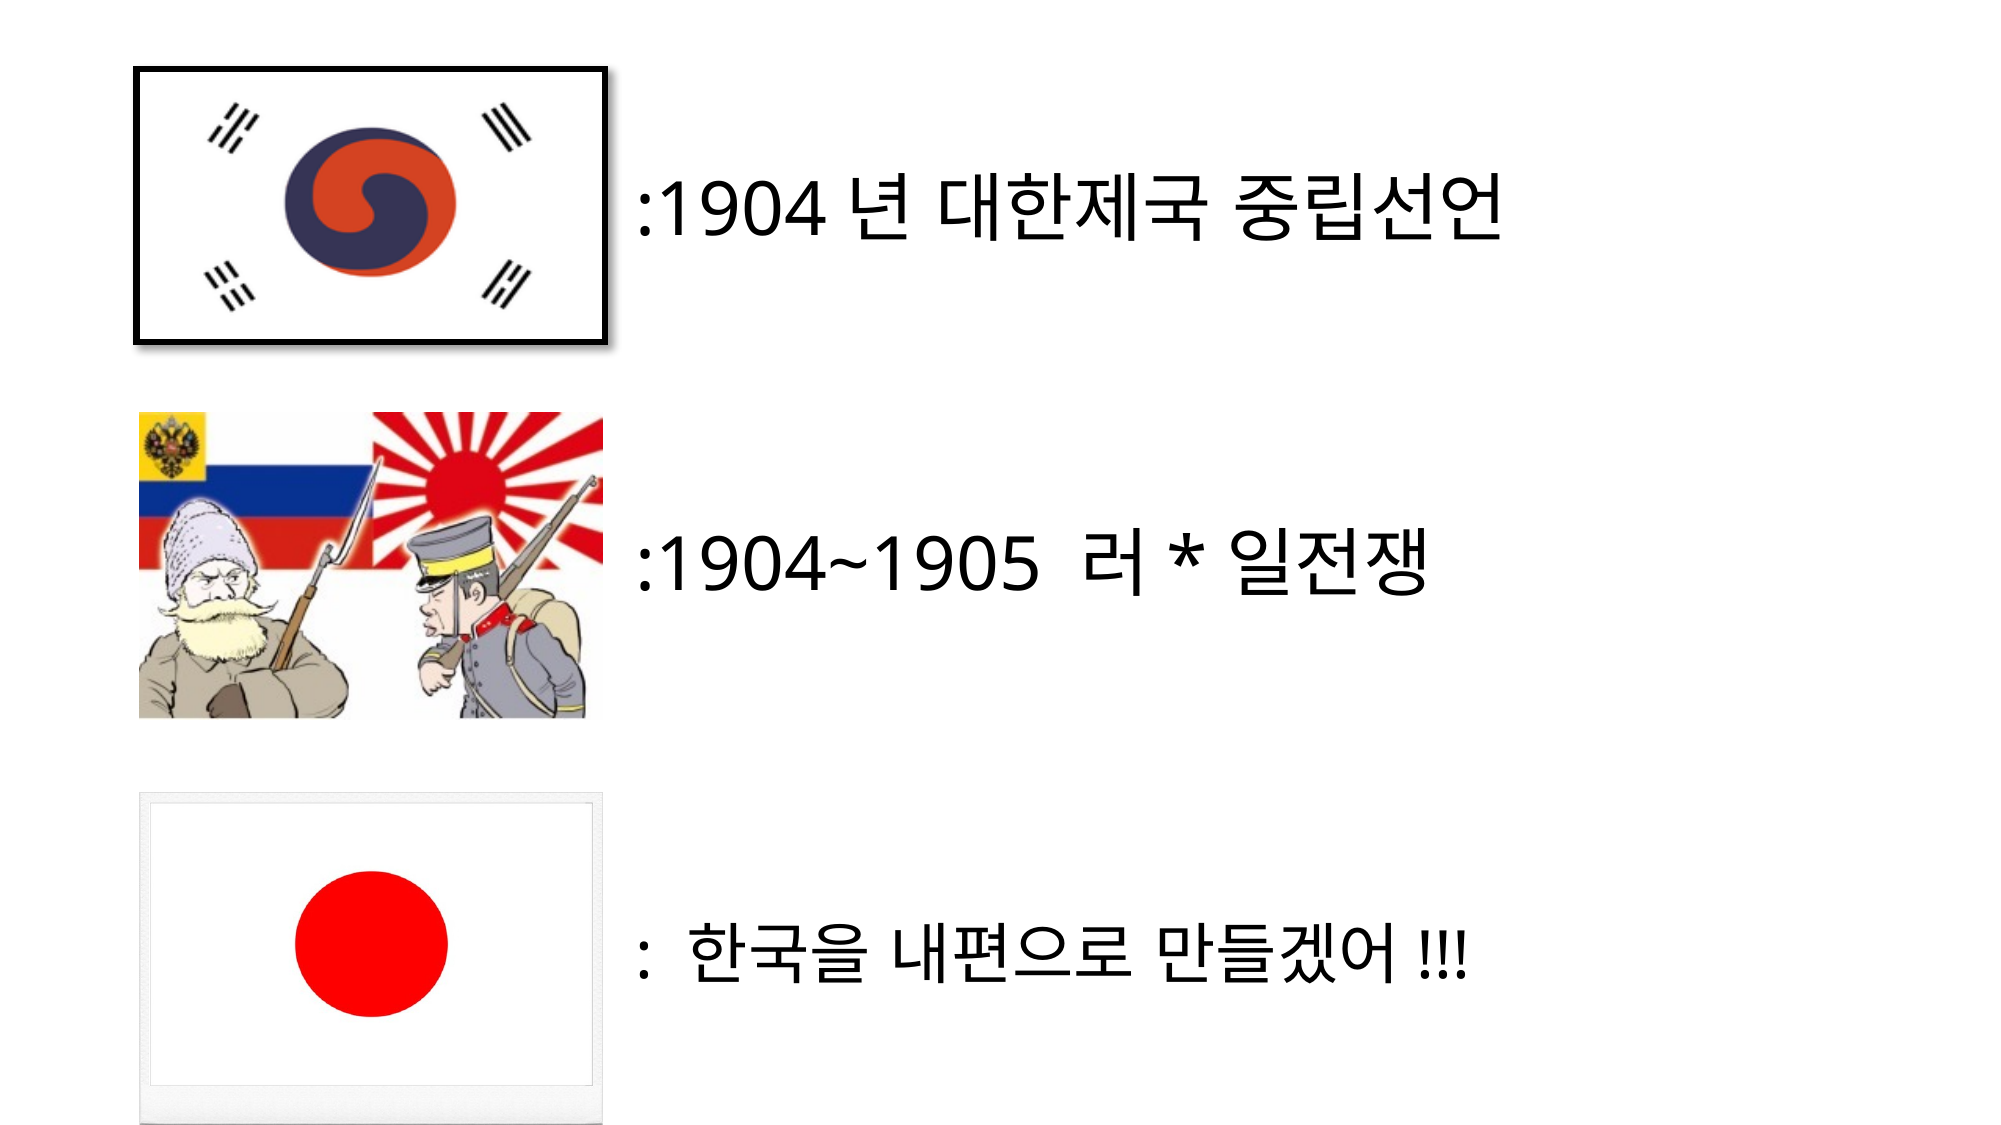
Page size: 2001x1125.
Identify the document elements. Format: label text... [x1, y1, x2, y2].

text_box :1904~1905 러*일전쟁 [620, 507, 1671, 613]
picture [139, 792, 603, 1125]
picture [139, 411, 603, 720]
text_box : 한국을 내편으로 만들겠어!!! [620, 904, 1671, 1000]
picture [139, 72, 603, 340]
text_box :1904년 대한제국 중립선언 [620, 152, 1671, 258]
